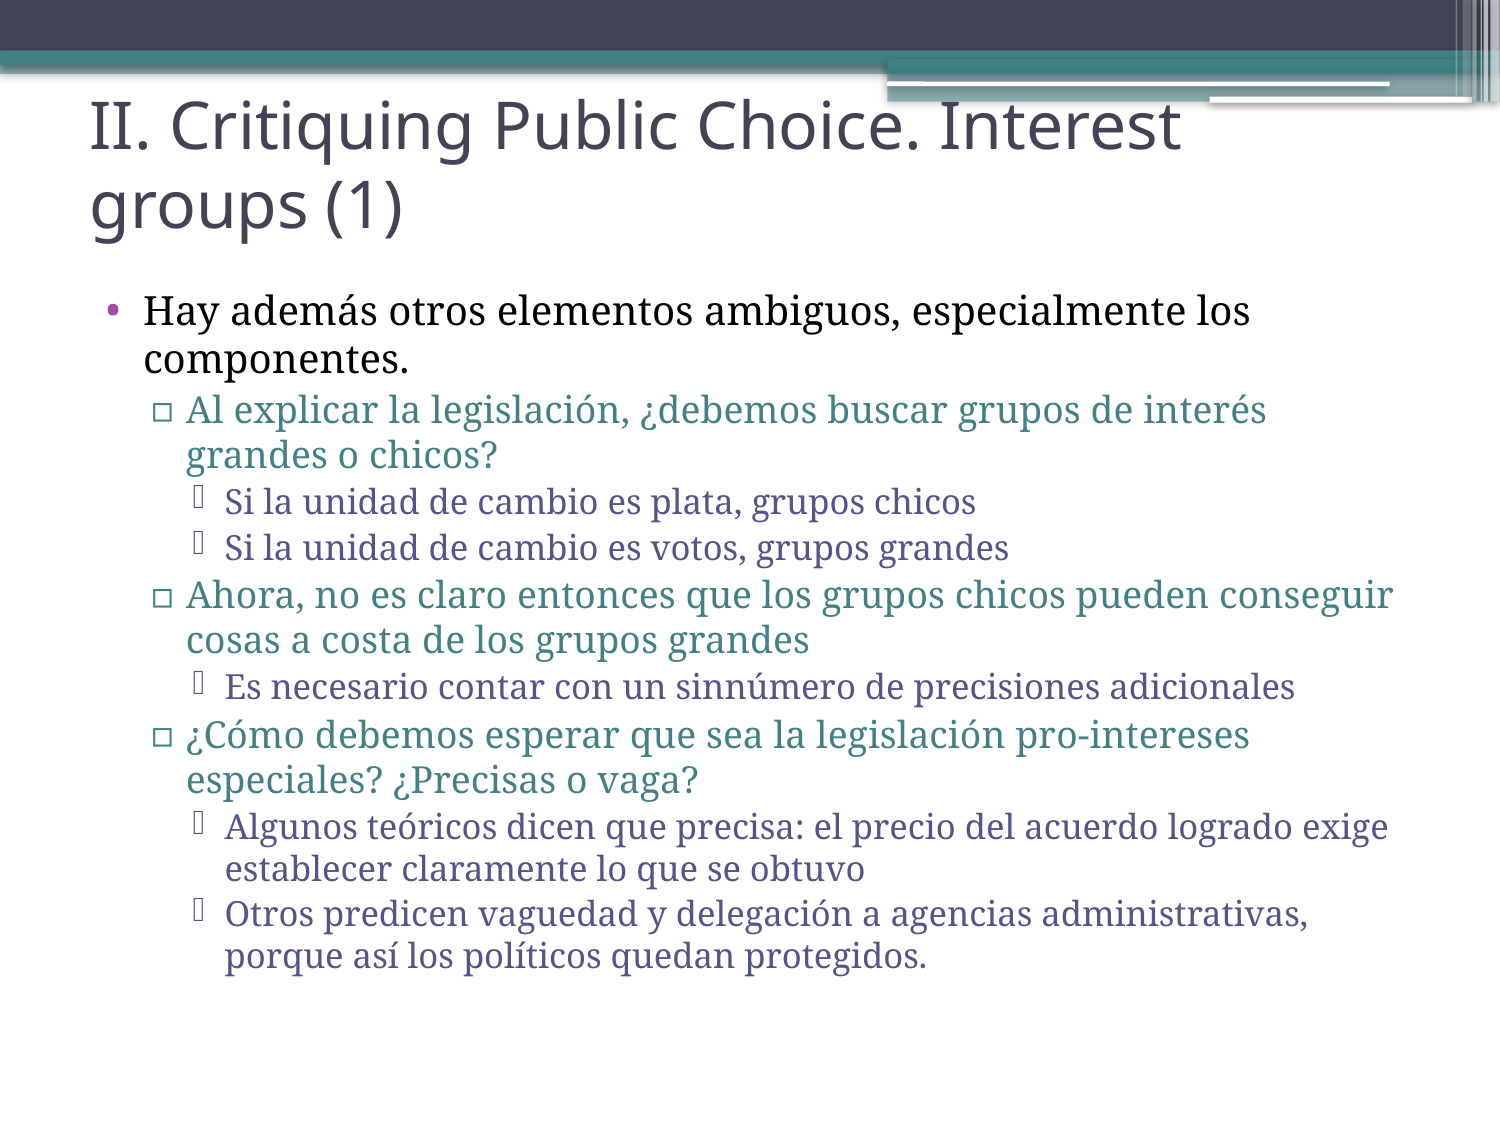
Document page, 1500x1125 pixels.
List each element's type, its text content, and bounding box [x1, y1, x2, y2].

list Hay además otros elementos ambiguos, especialmente los componentes. Al explicar la legislación, ¿debemos buscar grupos de interés grandes o chicos? Si la unidad de cambio es plata, grupos chicos Si la unidad de cambio es votos, grupos grandes Ahora, no es claro entonces que los grupos chicos pueden conseguir cosas a costa de los grupos grandes Es necesario contar con un sinnúmero de precisiones adicionales ¿Cómo debemos esperar que sea la legislación pro-intereses especiales? ¿Precisas o vaga? Algunos teóricos dicen que precisa: el precio del acuerdo logrado exige establecer claramente lo que se obtuvo Otros predicen vaguedad y delegación a agencias administrativas, porque así los políticos quedan protegidos. [75, 277, 1425, 988]
title II. Critiquing Public Choice. Interest groups (1) [75, 75, 1425, 250]
